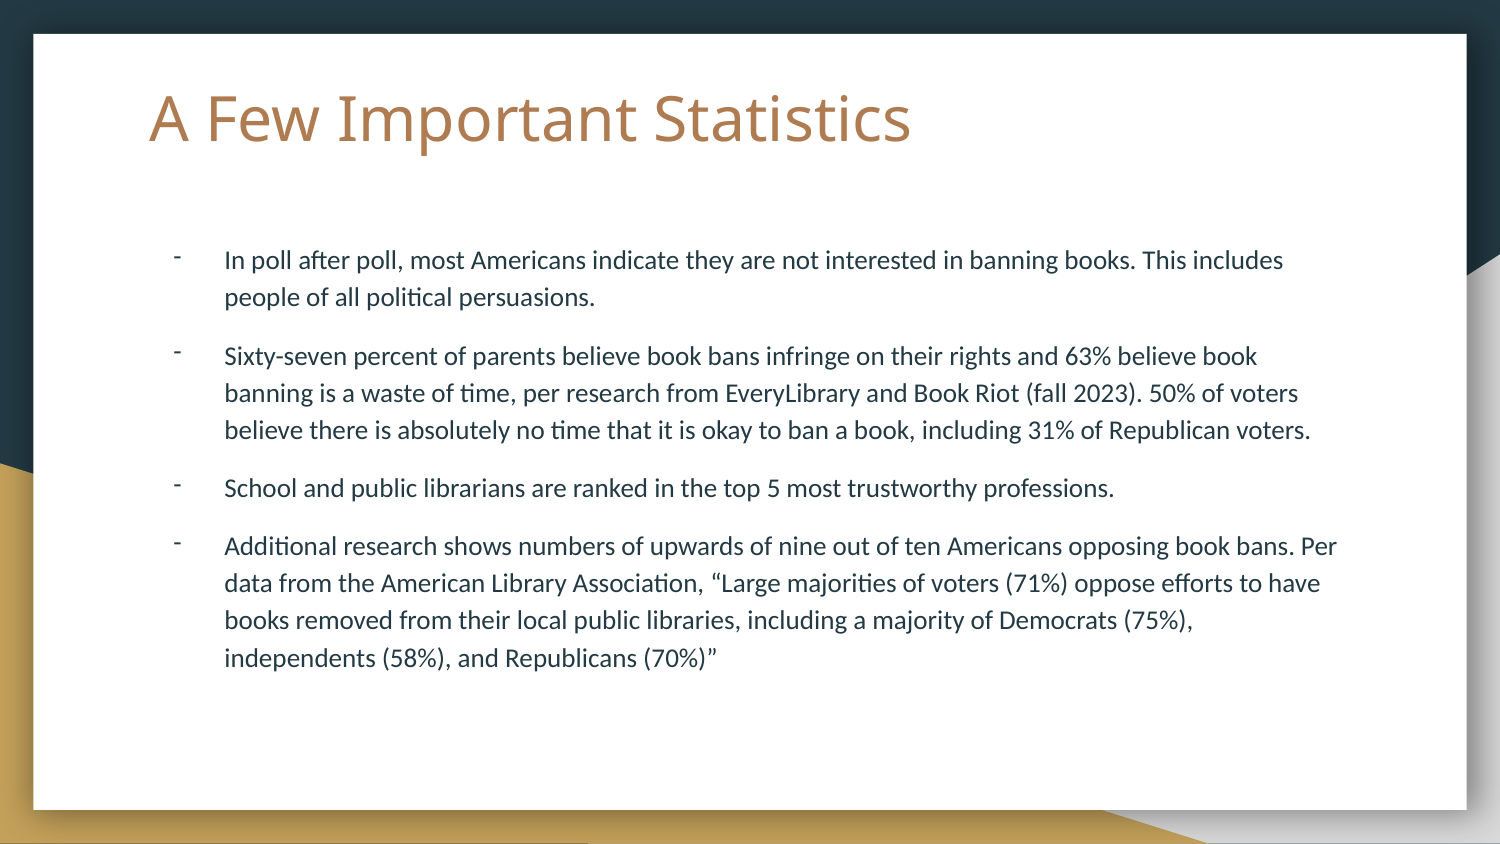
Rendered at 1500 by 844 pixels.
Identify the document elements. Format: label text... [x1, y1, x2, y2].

list In poll after poll, most Americans indicate they are not interested in banning books. This includes people of all political persuasions. Sixty-seven percent of parents believe book bans infringe on their rights and 63% believe book banning is a waste of time, per research from EveryLibrary and Book Riot (fall 2023). 50% of voters believe there is absolutely no time that it is okay to ban a book, including 31% of Republican voters. School and public librarians are ranked in the top 5 most trustworthy professions. Additional research shows numbers of upwards of nine out of ten Americans opposing book bans. Per data from the American Library Association, “Large majorities of voters (71%) oppose efforts to have books removed from their local public libraries, including a majority of Democrats (75%), independents (58%), and Republicans (70%)” [134, 222, 1366, 766]
title A Few Important Statistics [134, 63, 1366, 221]
